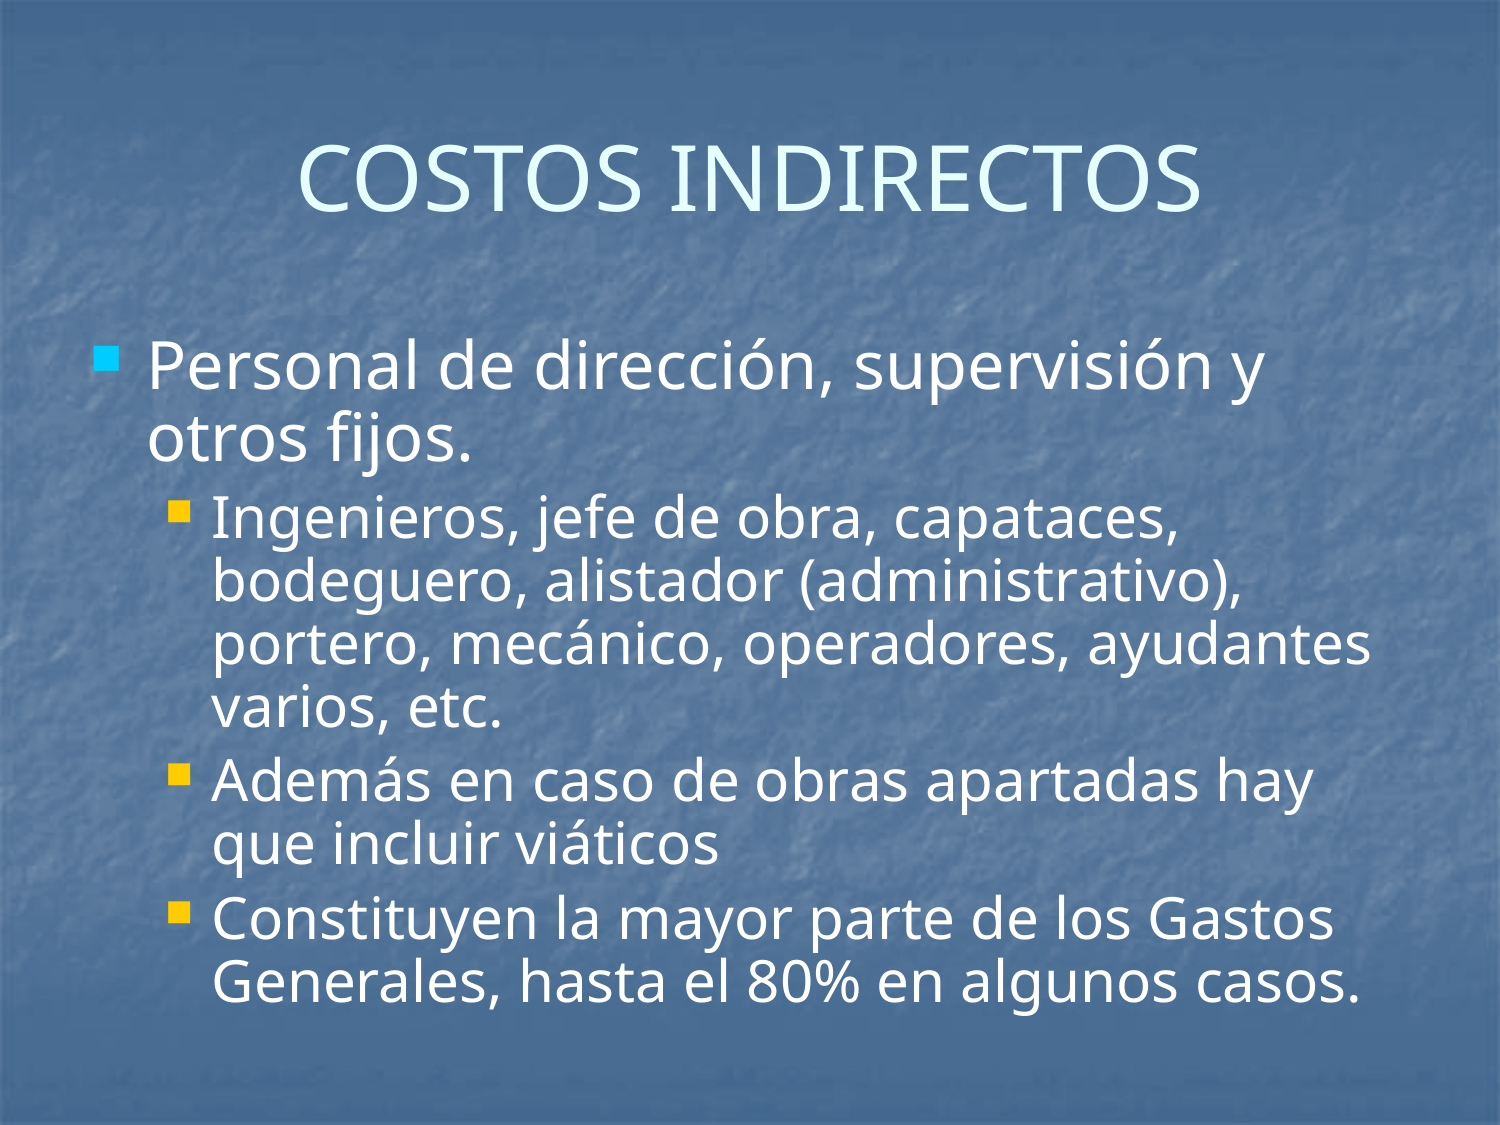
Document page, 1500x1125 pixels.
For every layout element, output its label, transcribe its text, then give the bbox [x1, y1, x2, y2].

title COSTOS INDIRECTOS [74, 62, 1426, 288]
list Personal de dirección, supervisión y otros fijos. Ingenieros, jefe de obra, capataces, bodeguero, alistador (administrativo), portero, mecánico, operadores, ayudantes varios, etc. Además en caso de obras apartadas hay que incluir viáticos Constituyen la mayor parte de los Gastos Generales, hasta el 80% en algunos casos. [74, 324, 1426, 1083]
